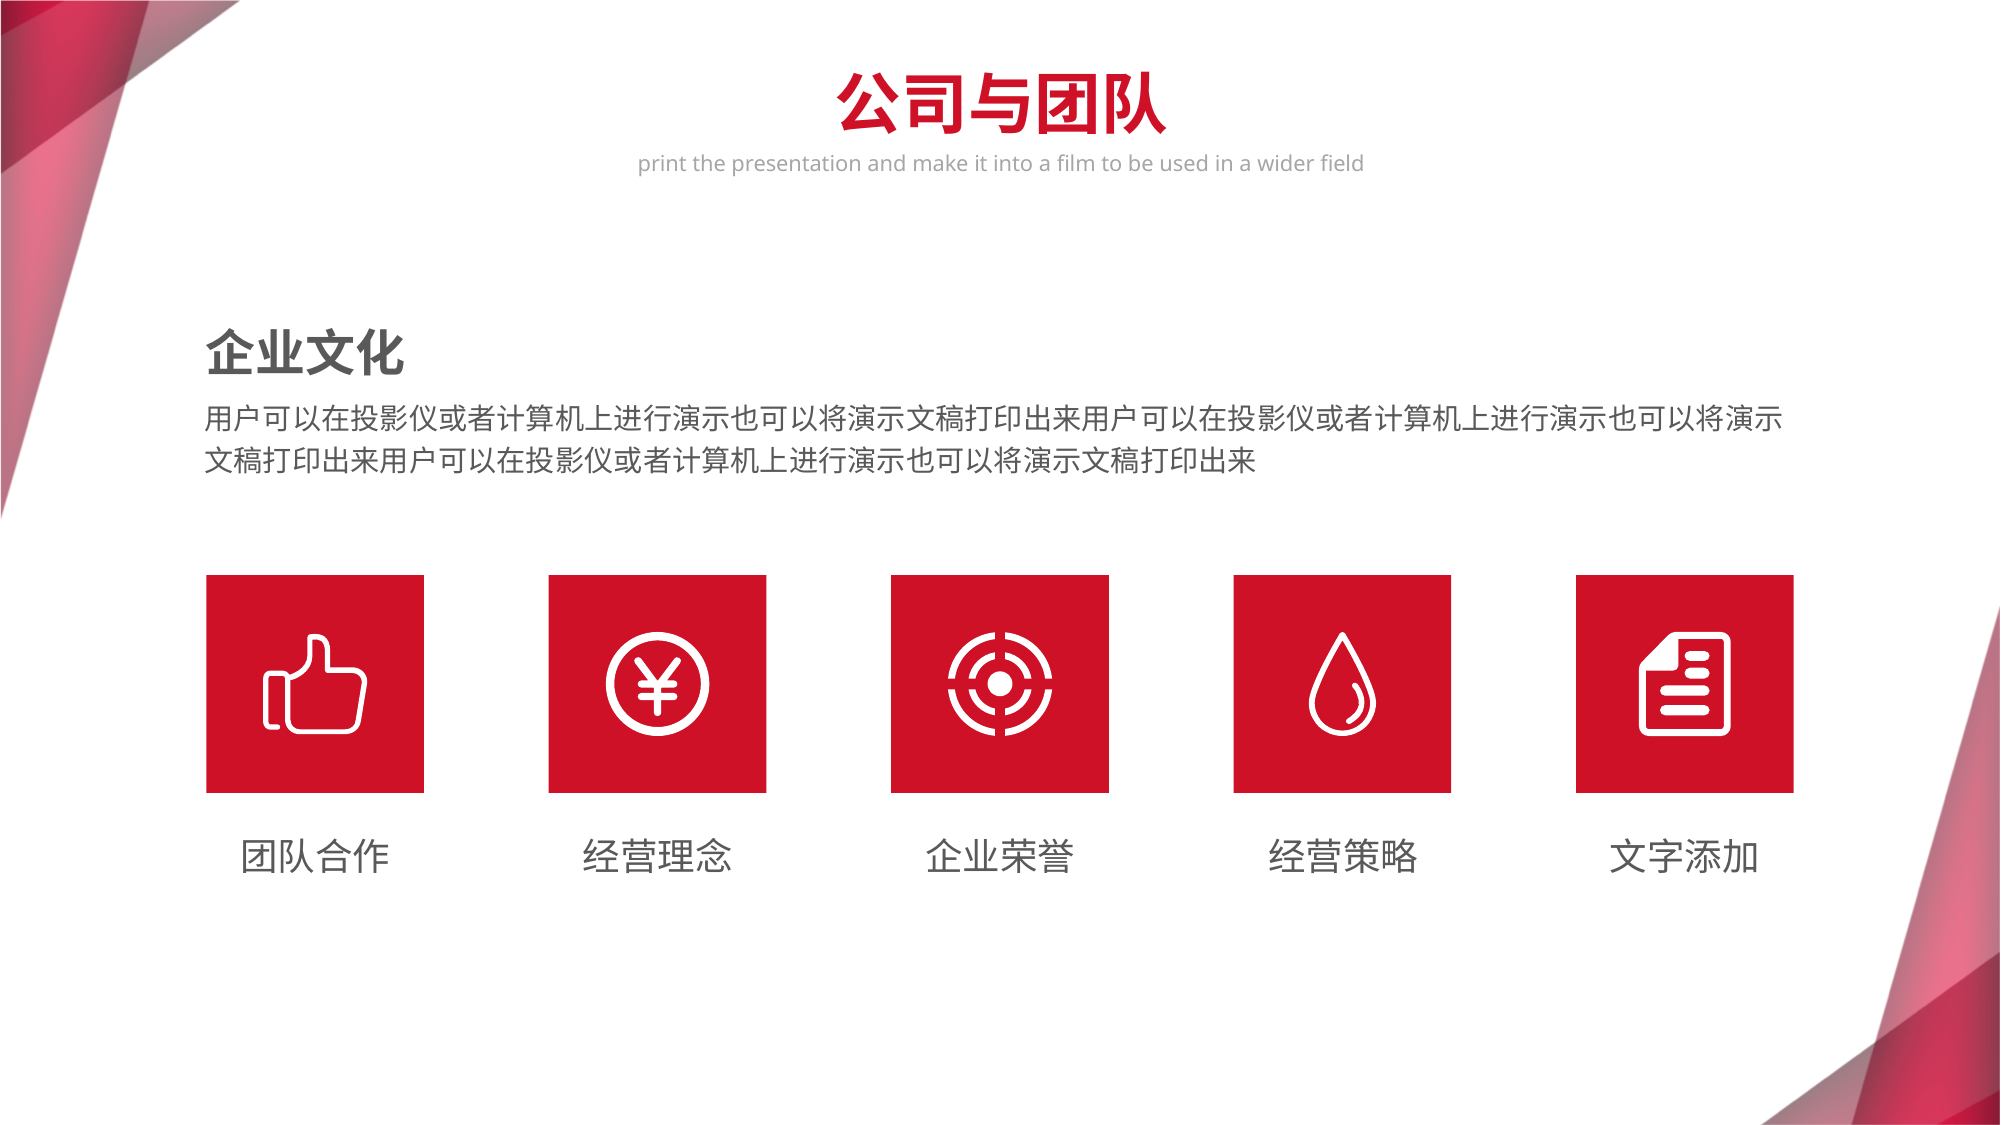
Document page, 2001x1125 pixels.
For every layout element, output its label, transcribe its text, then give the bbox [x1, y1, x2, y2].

text_box 企业荣誉 [910, 825, 1091, 886]
picture [1698, 606, 2000, 1124]
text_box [548, 575, 767, 793]
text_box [1233, 575, 1452, 793]
text_box 团队合作 [225, 825, 406, 886]
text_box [891, 575, 1109, 793]
picture [1, 1, 303, 519]
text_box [544, 54, 1459, 184]
text_box 经营策略 [1253, 825, 1433, 886]
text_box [1575, 575, 1794, 793]
text_box 文字添加 [1594, 825, 1775, 886]
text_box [189, 314, 1827, 571]
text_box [206, 575, 424, 793]
text_box 经营理念 [567, 825, 748, 886]
